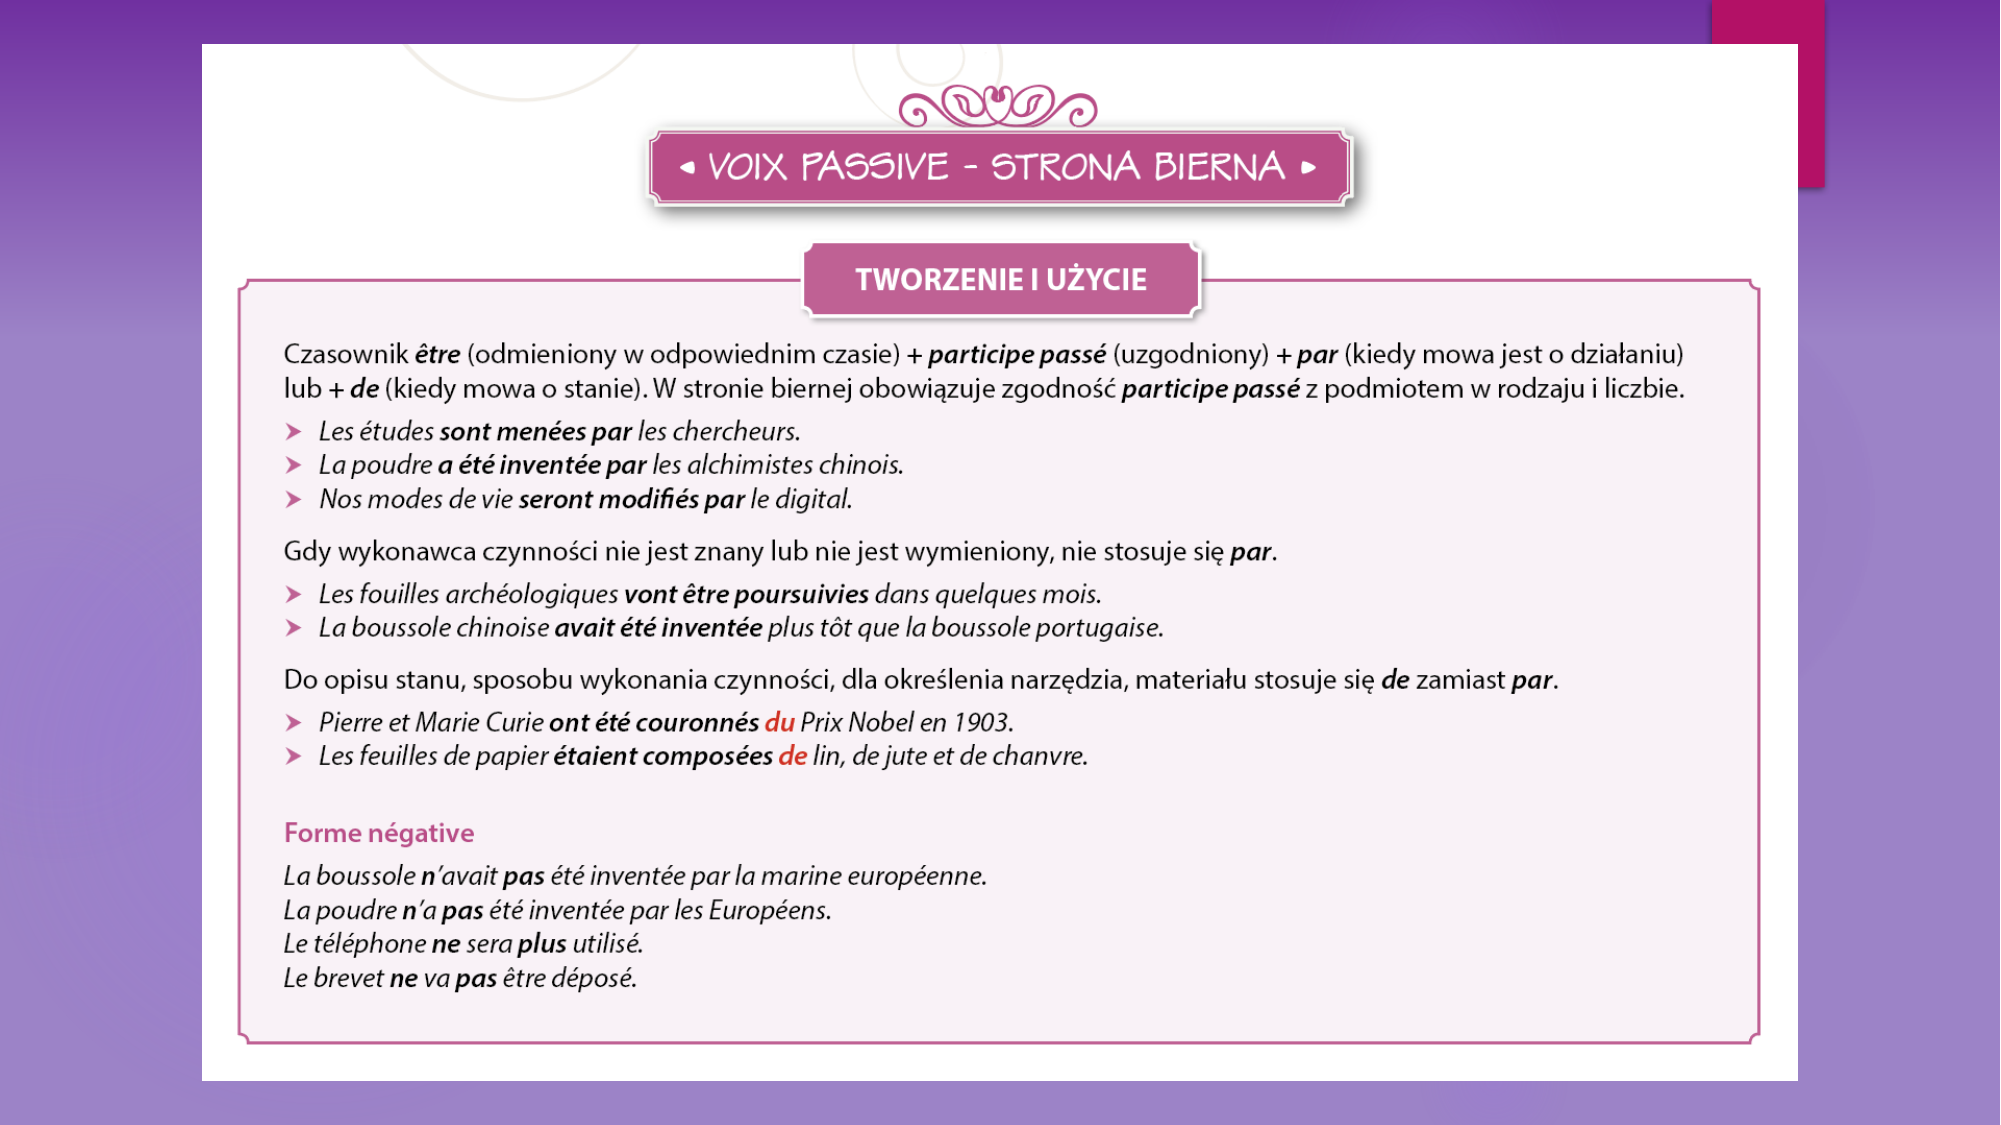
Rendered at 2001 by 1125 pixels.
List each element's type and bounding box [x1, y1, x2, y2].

picture [0, 0, 1799, 1125]
